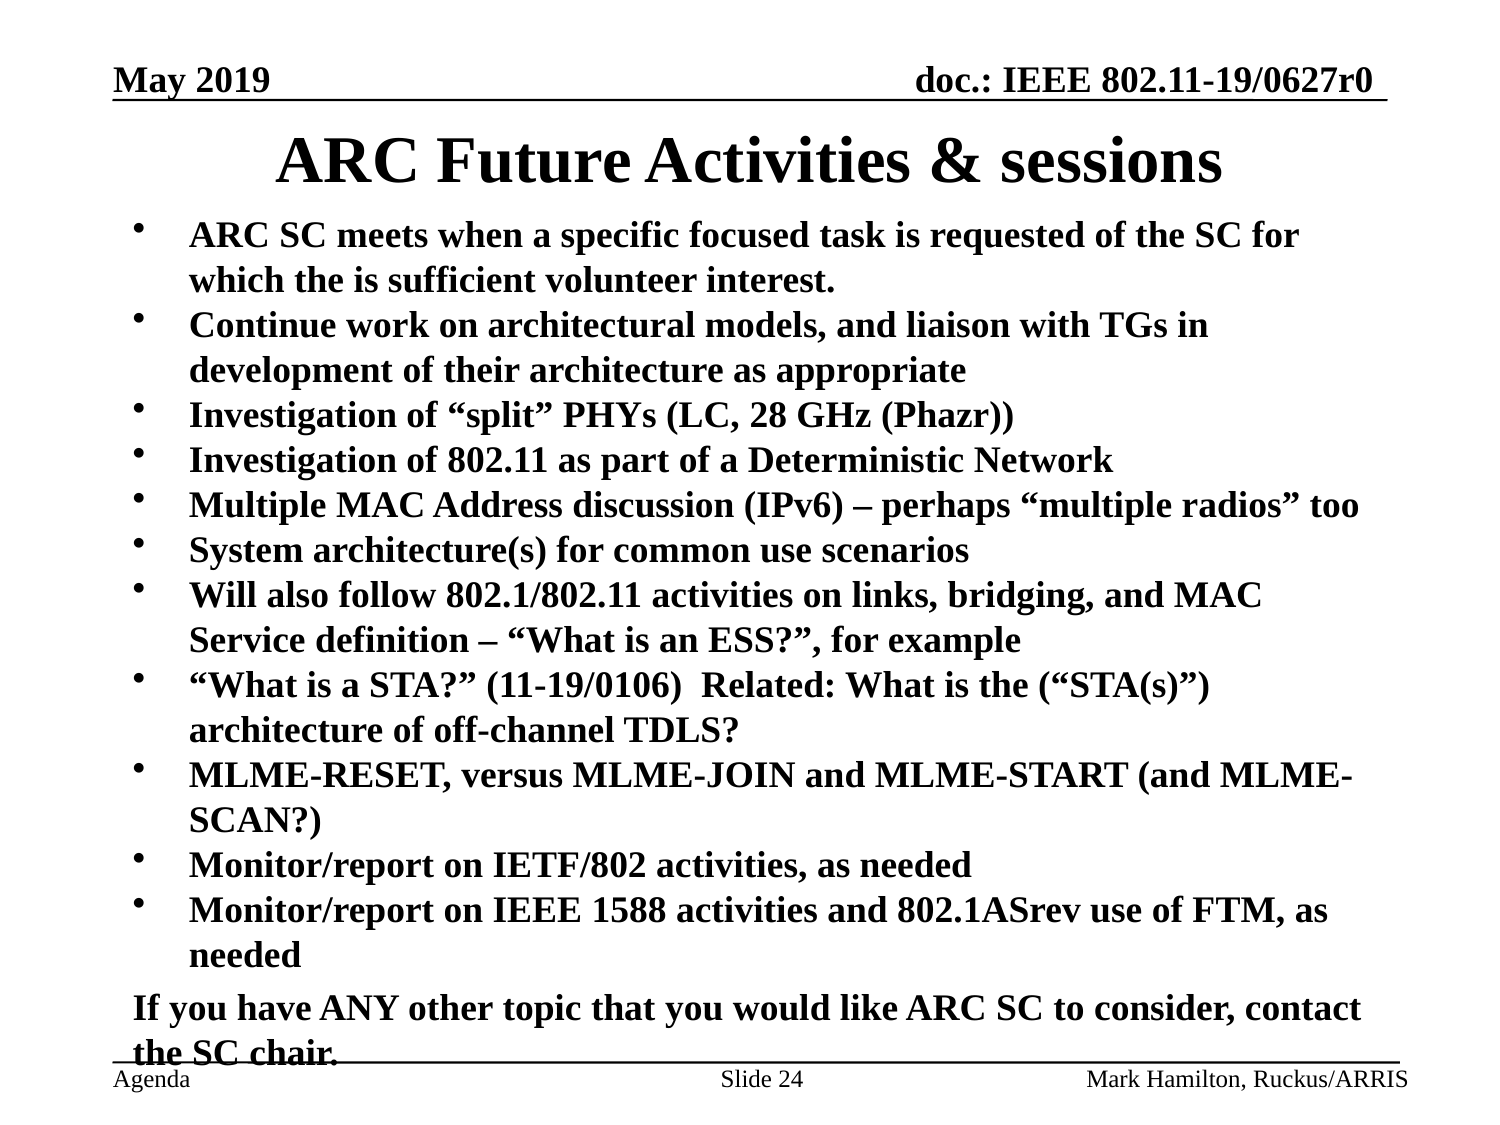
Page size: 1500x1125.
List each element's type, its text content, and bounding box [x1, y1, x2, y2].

list ARC SC meets when a specific focused task is requested of the SC for which the is sufficient volunteer interest. Continue work on architectural models, and liaison with TGs in development of their architecture as appropriate Investigation of “split” PHYs (LC, 28 GHz (Phazr)) Investigation of 802.11 as part of a Deterministic Network Multiple MAC Address discussion (IPv6) – perhaps “multiple radios” too System architecture(s) for common use scenarios Will also follow 802.1/802.11 activities on links, bridging, and MAC Service definition – “What is an ESS?”, for example “What is a STA?” (11-19/0106) Related: What is the (“STA(s)”) architecture of off-channel TDLS? MLME-RESET, versus MLME-JOIN and MLME-START (and MLME-SCAN?) Monitor/report on IETF/802 activities, as needed Monitor/report on IEEE 1588 activities and 802.1ASrev use of FTM, as needed If you have ANY other topic that you would like ARC SC to consider, contact the SC chair. [117, 202, 1393, 1028]
title ARC Future Activities & sessions [112, 112, 1388, 200]
